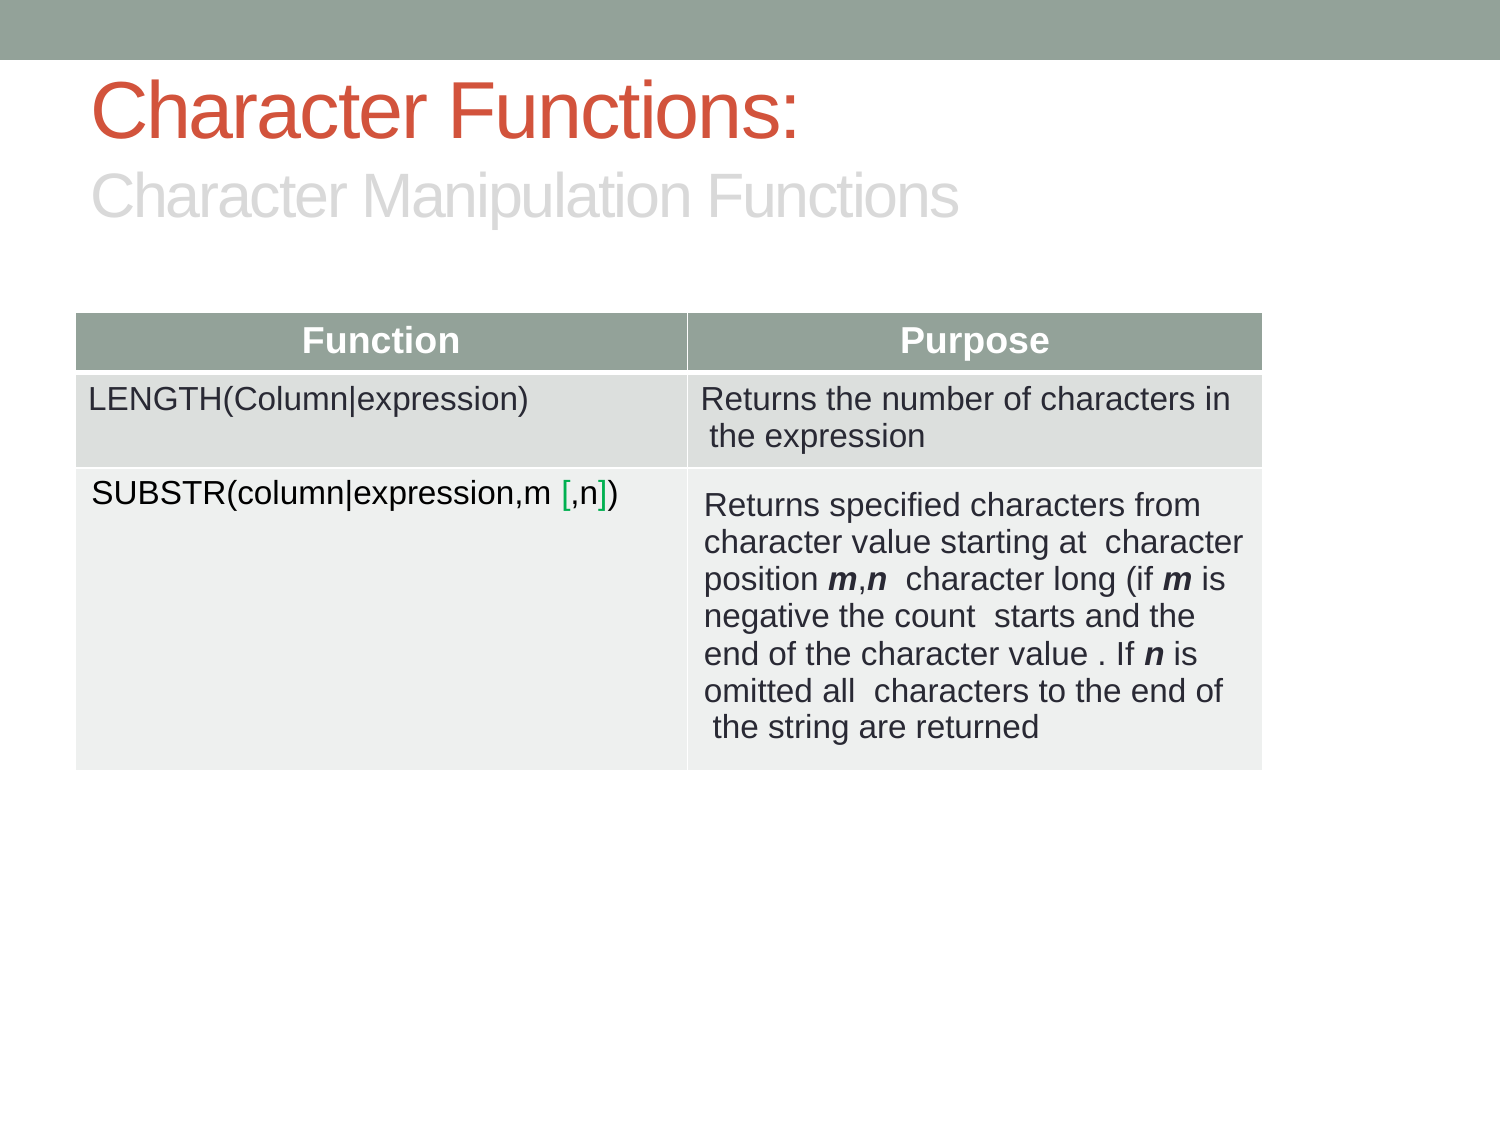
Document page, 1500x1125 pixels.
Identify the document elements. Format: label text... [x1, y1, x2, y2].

table_cell Returns specified characters from character value starting at character position m,n character long (if m is negative the count starts and the end of the character value . If n is omitted all characters to the end of the string are returned [688, 469, 1262, 770]
table_cell SUBSTR(column|expression,m [,n]) [76, 469, 687, 770]
table_header Function [76, 313, 687, 370]
table_header Purpose [688, 313, 1262, 370]
table_cell Returns the number of characters in the expression [688, 375, 1262, 467]
title Character Functions: Character Manipulation Functions [75, 50, 1263, 238]
table_cell LENGTH(Column|expression) [76, 375, 687, 467]
